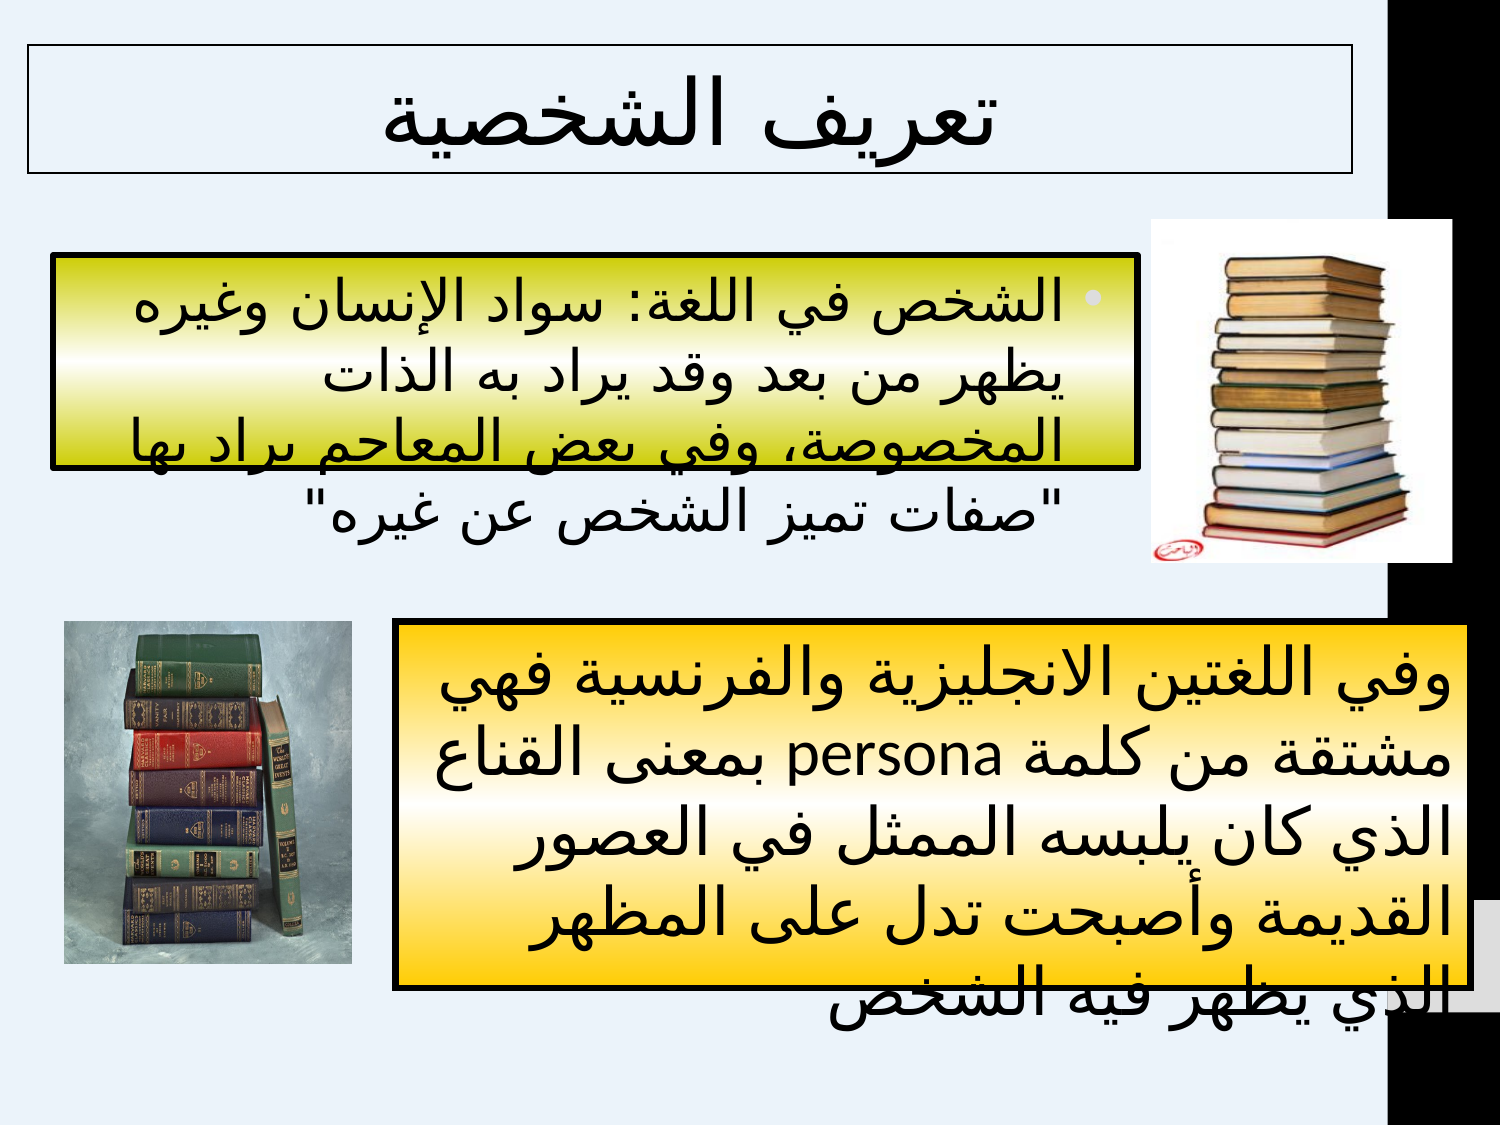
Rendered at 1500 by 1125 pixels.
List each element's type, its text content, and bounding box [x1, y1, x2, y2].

picture [64, 621, 353, 965]
text_box الشخص في اللغة: سواد الإنسان وغيره يظهر من بعد وقد يراد به الذات المخصوصة، وفي بعض المعاجم يراد بها "صفات تميز الشخص عن غيره" [53, 255, 1138, 468]
text_box تعريف الشخصية [27, 45, 1353, 173]
picture [1151, 219, 1454, 564]
text_box وفي اللغتين الانجليزية والفرنسية فهي مشتقة من كلمة persona بمعنى القناع الذي كان يلبسه الممثل في العصور القديمة وأصبحت تدل على المظهر الذي يظهر فيه الشخص [395, 621, 1471, 988]
